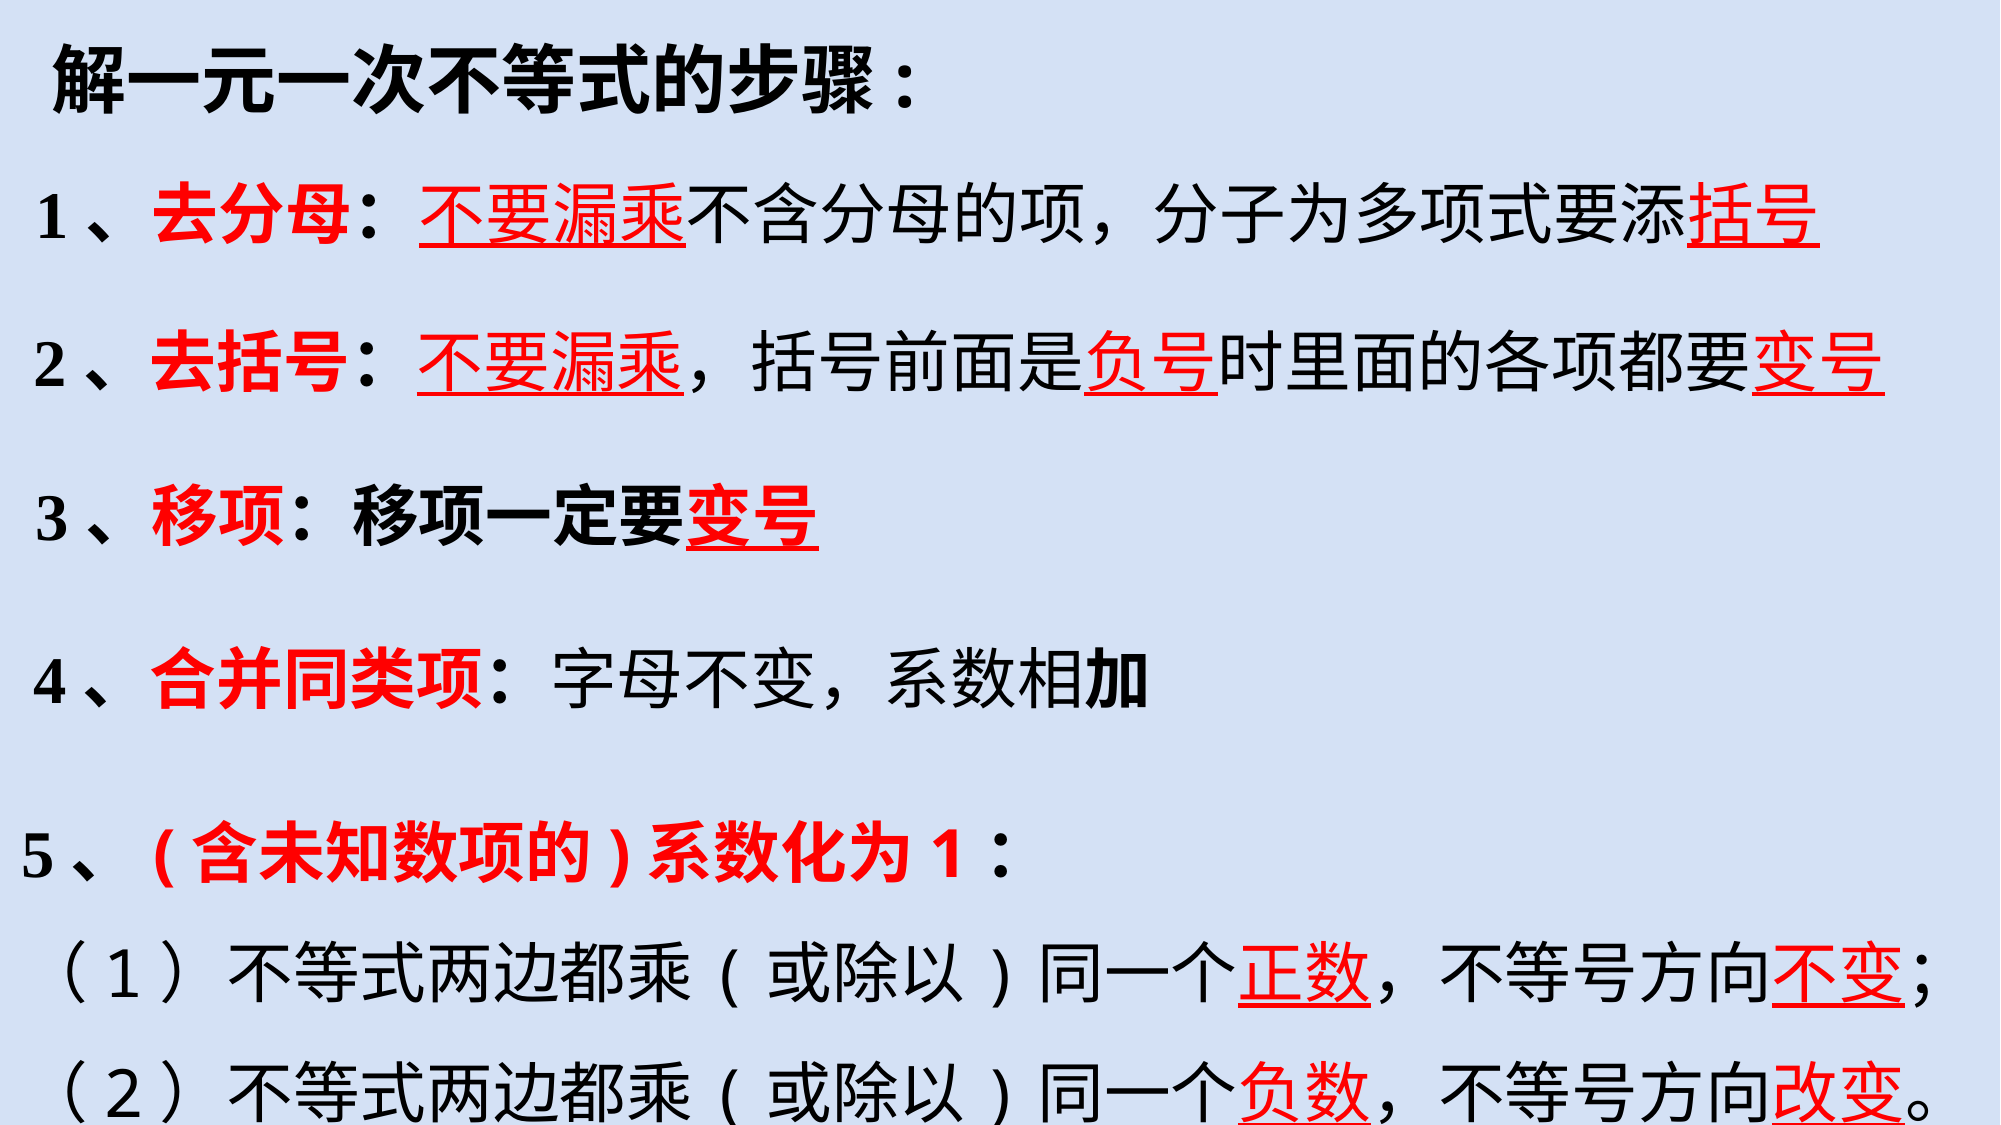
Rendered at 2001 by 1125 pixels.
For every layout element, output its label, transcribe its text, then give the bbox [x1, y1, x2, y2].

text_box 5、(含未知数项的)系数化为1： （1）不等式两边都乘(或除以)同一个正数，不等号方向不变； （2）不等式两边都乘(或除以)同一个负数，不等号方向改变。 [21, 771, 2000, 1125]
text_box 1、去分母：不要漏乘不含分母的项，分子为多项式要添括号 [20, 163, 1863, 259]
text_box 解一元一次不等式的步骤: [36, 24, 1181, 130]
text_box 2、去括号：不要漏乘，括号前面是负号时里面的各项都要变号 [18, 312, 1915, 408]
text_box 3、移项：移项一定要变号 [20, 466, 1863, 562]
text_box 4、合并同类项：字母不变，系数相加 [18, 629, 1181, 724]
